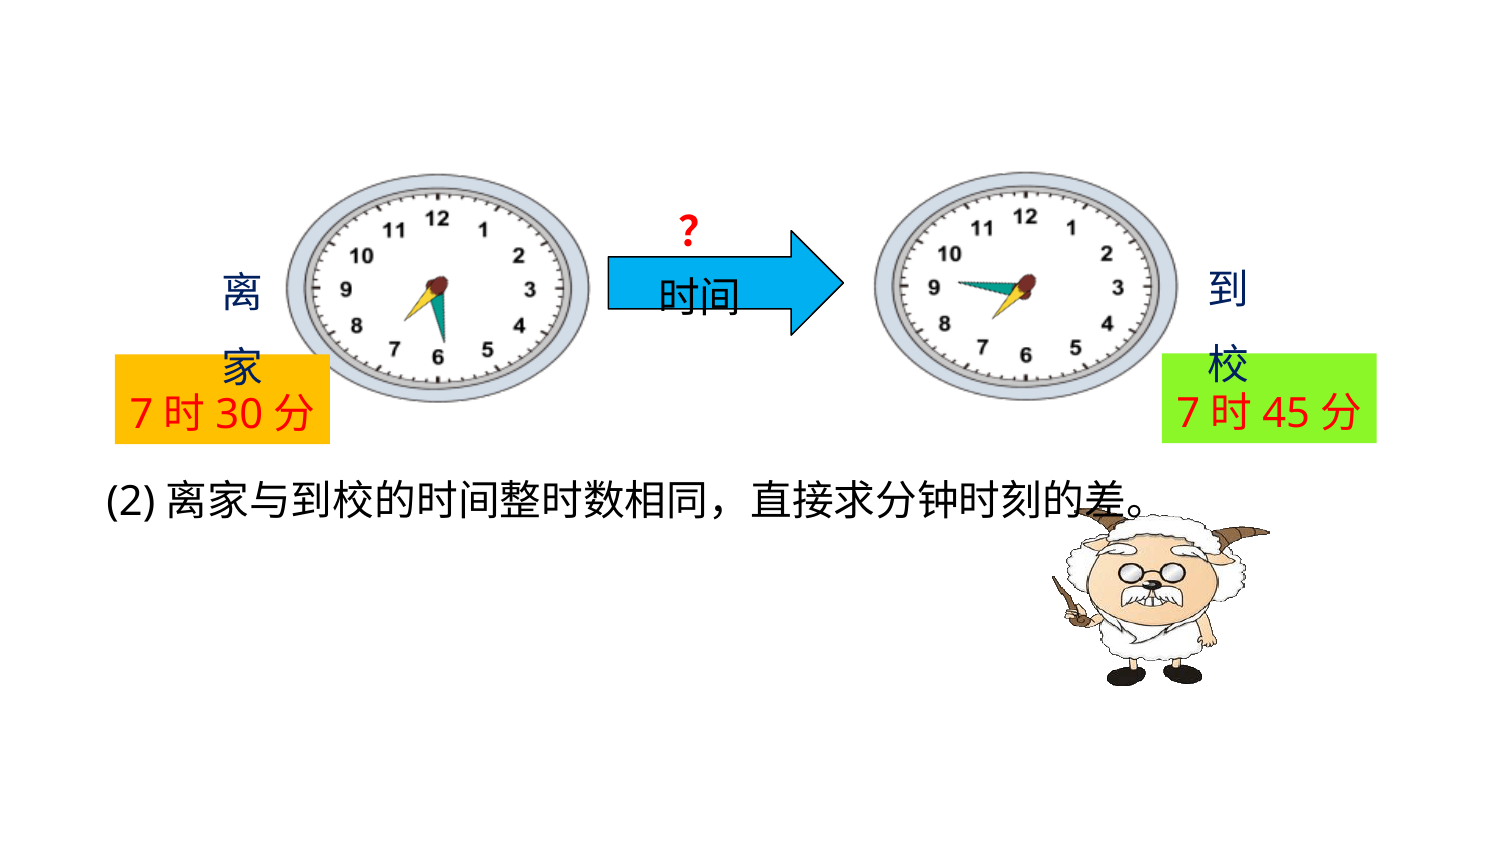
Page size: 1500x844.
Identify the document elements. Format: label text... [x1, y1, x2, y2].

text_box 离 家 [206, 233, 250, 399]
text_box [635, 256, 643, 309]
text_box 到 校 [1223, 230, 1265, 396]
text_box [843, 169, 1218, 404]
text_box 7时30分 [114, 354, 330, 441]
text_box [766, 262, 838, 336]
picture [1050, 508, 1270, 687]
text_box 7时45分 [1161, 353, 1377, 444]
text_box 时间 [643, 238, 766, 329]
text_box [255, 171, 631, 406]
text_box ？ [664, 172, 832, 262]
text_box (2)离家与到校的时间整时数相同，直接求分钟时刻的差。 [91, 441, 1183, 532]
